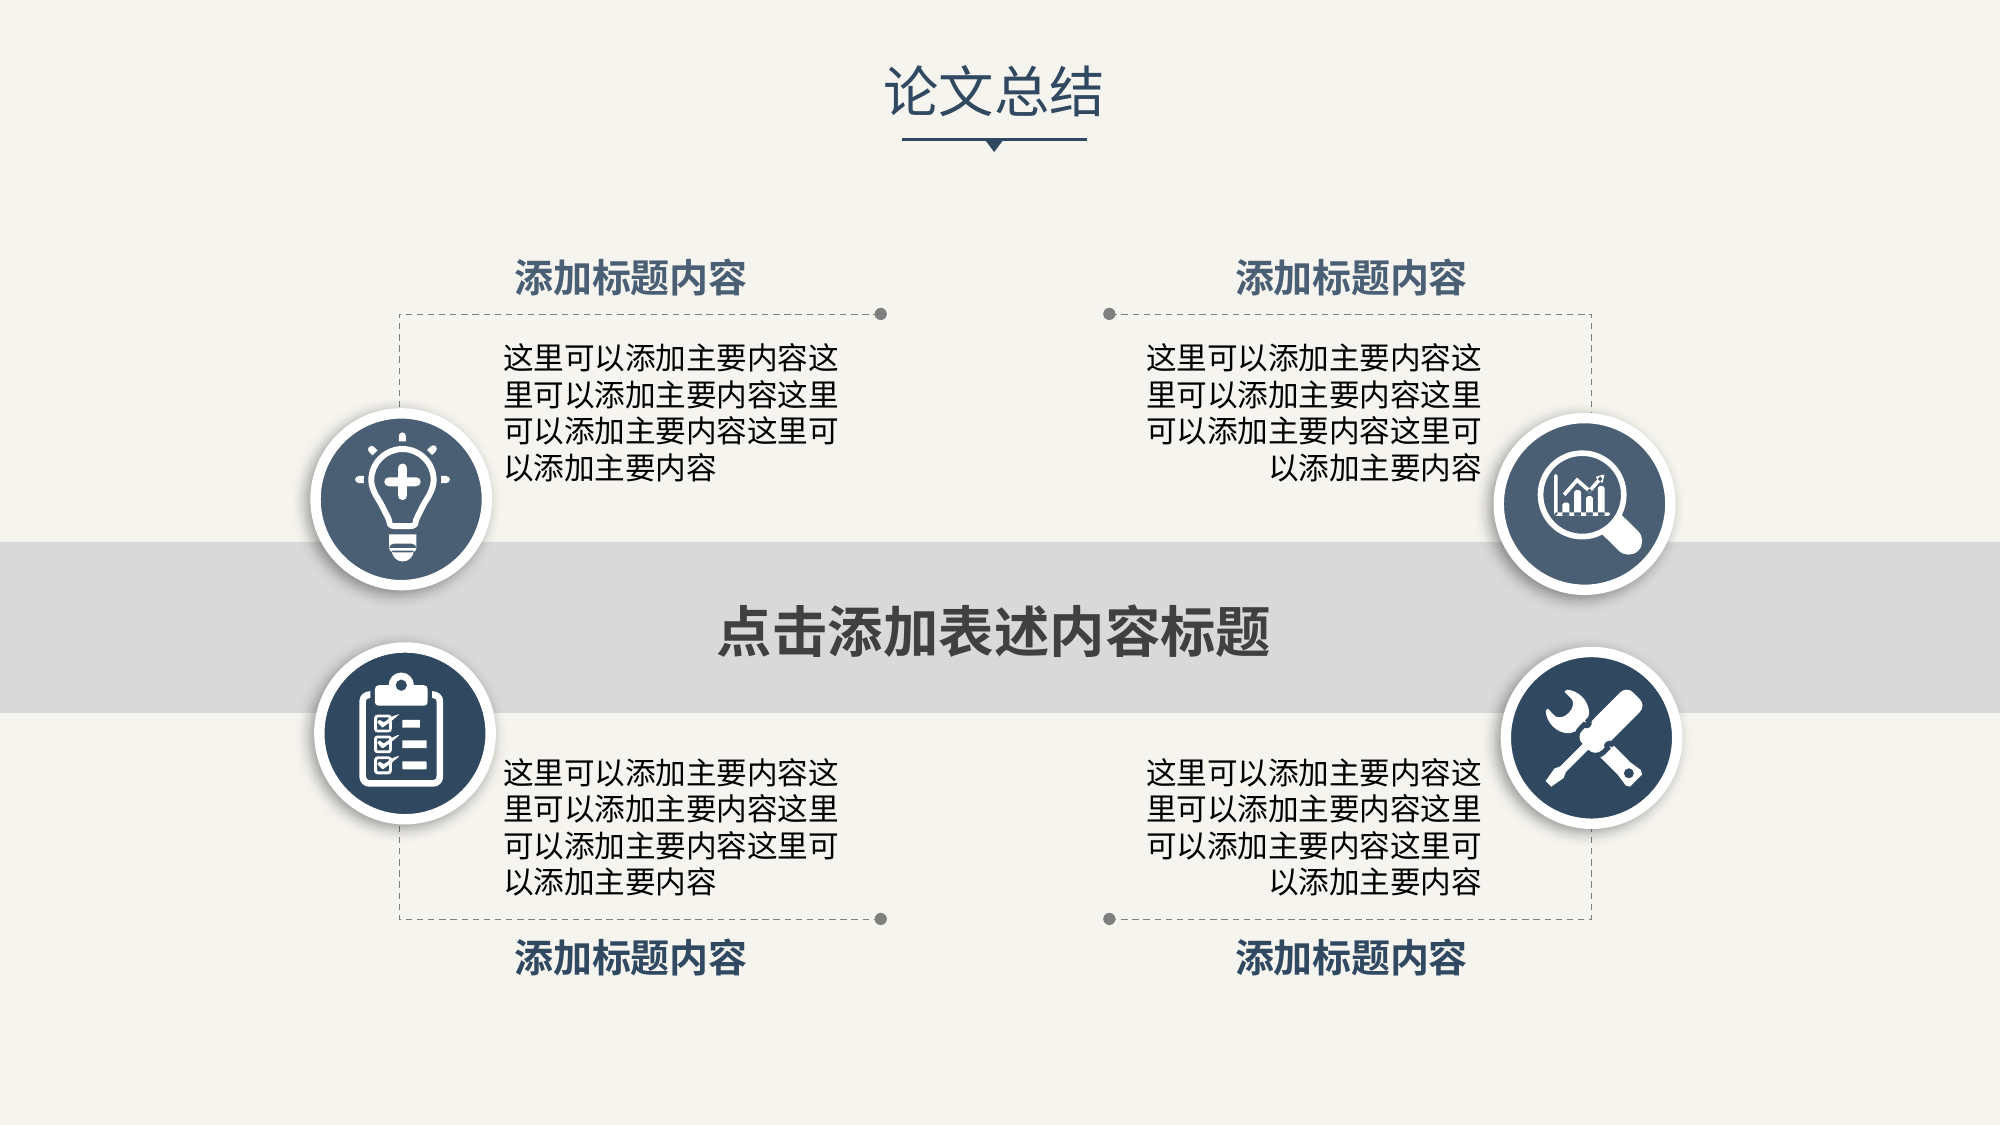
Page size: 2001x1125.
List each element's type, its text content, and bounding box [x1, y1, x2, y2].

text_box 这里可以添加主要内容这里可以添加主要内容这里可以添加主要内容这里可以添加主要内容 [489, 332, 875, 493]
text_box 点击添加表述内容标题 [703, 590, 1286, 671]
text_box 这里可以添加主要内容这里可以添加主要内容这里可以添加主要内容这里可以添加主要内容 [1110, 332, 1496, 493]
text_box [398, 307, 887, 413]
text_box [398, 822, 887, 926]
text_box [1103, 307, 1592, 413]
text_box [1505, 651, 1678, 824]
text_box 论文总结 [868, 49, 1121, 131]
text_box 这里可以添加主要内容这里可以添加主要内容这里可以添加主要内容这里可以添加主要内容 [489, 746, 875, 907]
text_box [315, 413, 487, 586]
text_box [1103, 824, 1592, 926]
text_box 添加标题内容 [1219, 246, 1481, 307]
text_box [0, 541, 2000, 713]
text_box 添加标题内容 [501, 246, 763, 307]
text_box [1498, 418, 1671, 590]
text_box 这里可以添加主要内容这里可以添加主要内容这里可以添加主要内容这里可以添加主要内容 [1110, 746, 1496, 907]
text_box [319, 647, 491, 820]
text_box 添加标题内容 [501, 926, 763, 988]
text_box 添加标题内容 [1219, 926, 1481, 988]
